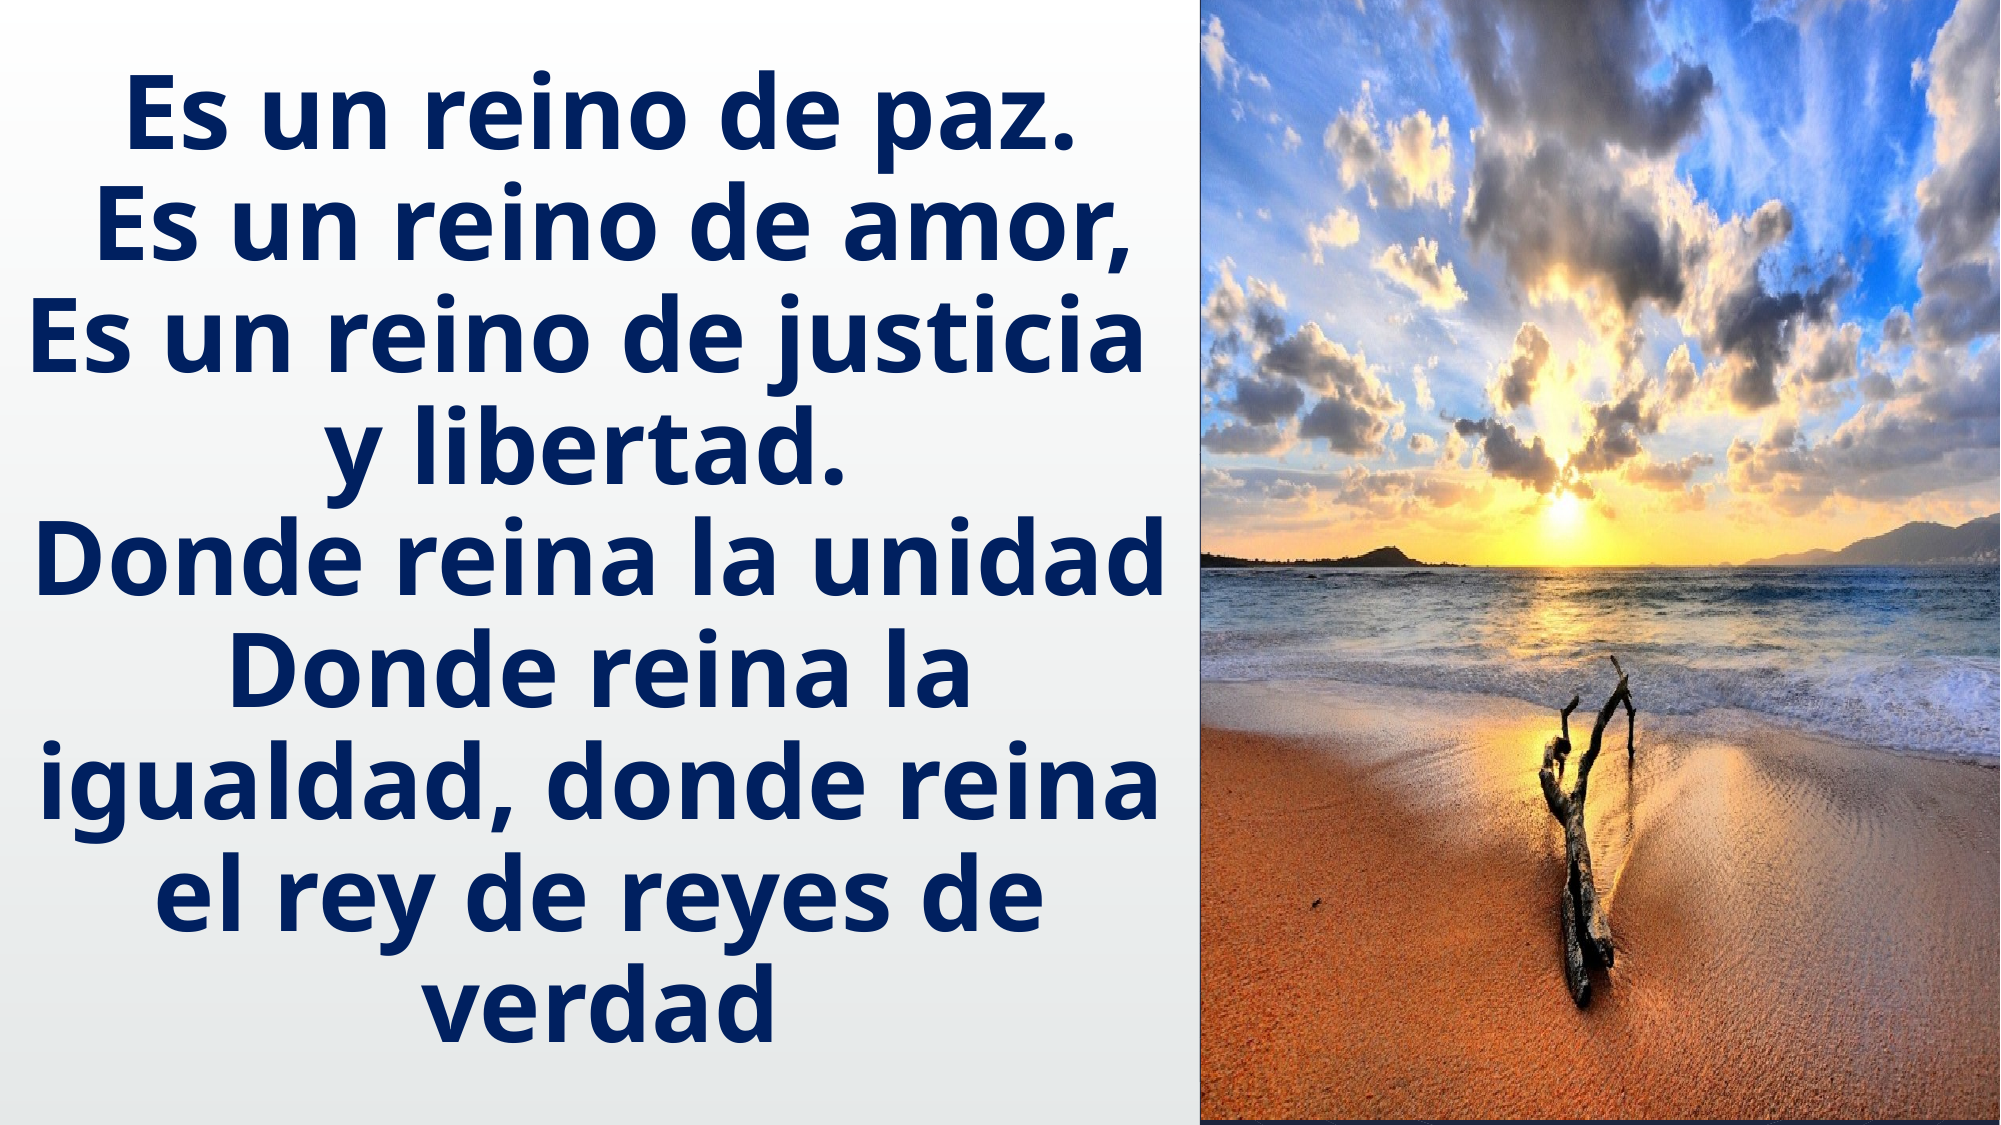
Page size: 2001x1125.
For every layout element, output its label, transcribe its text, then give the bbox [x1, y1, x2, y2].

title Es un reino de paz. Es un reino de amor, Es un reino de justicia y libertad. Donde reina la unidad Donde reina la igualdad, donde reina el rey de reyes de verdad [0, 0, 1201, 1125]
picture [1200, 0, 2000, 1120]
